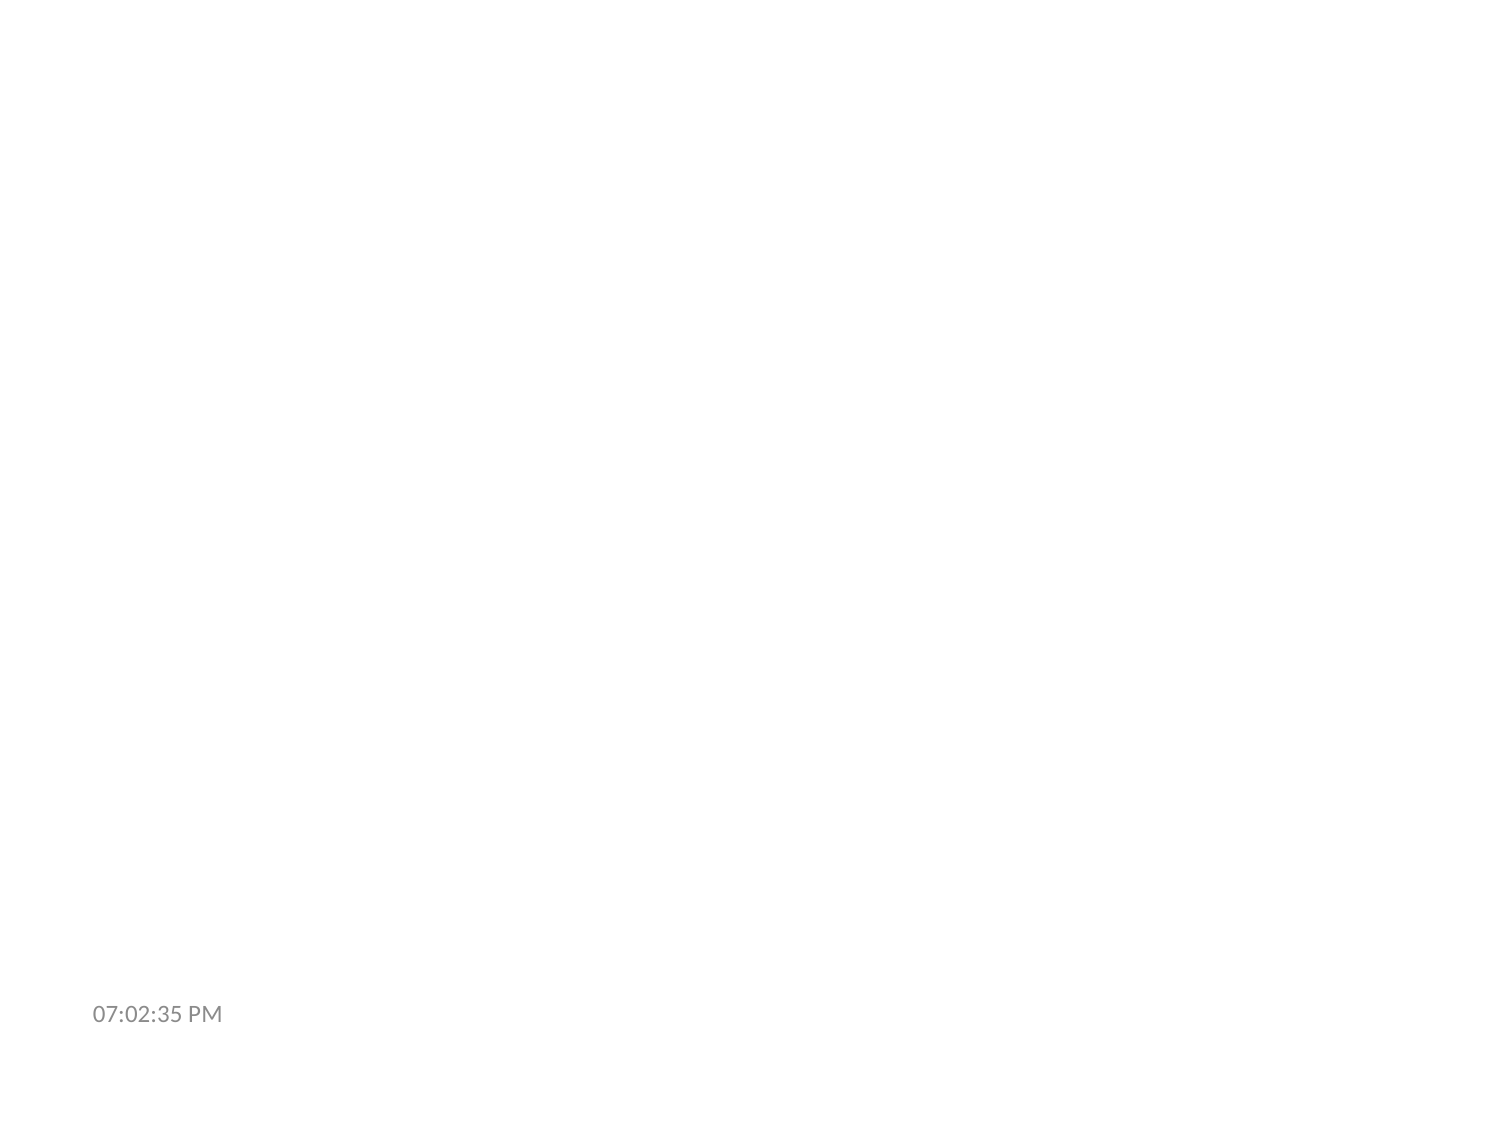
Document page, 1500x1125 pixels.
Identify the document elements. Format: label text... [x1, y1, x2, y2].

text_box 3:35:09 PM [77, 982, 428, 1043]
